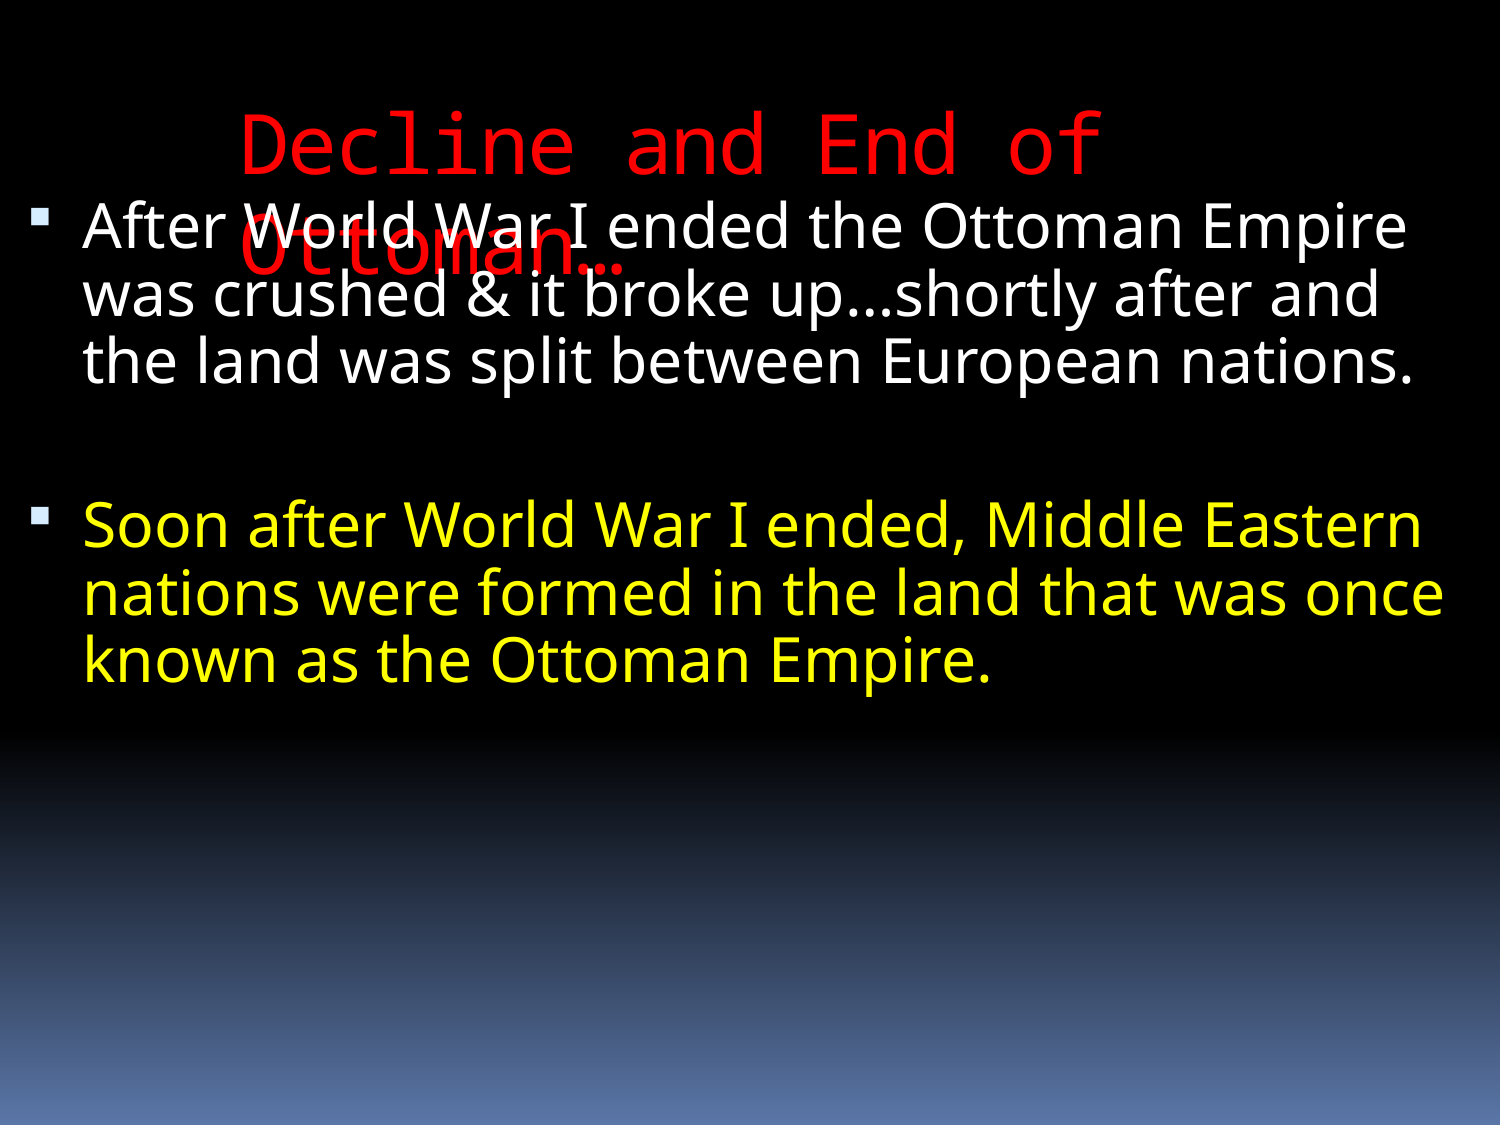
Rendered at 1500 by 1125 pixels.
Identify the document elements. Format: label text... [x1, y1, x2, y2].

list After World War I ended the Ottoman Empire was crushed & it broke up…shortly after and the land was split between European nations. Soon after World War I ended, Middle Eastern nations were formed in the land that was once known as the Ottoman Empire. [0, 187, 1500, 1043]
title Decline and End of Ottoman… [225, 84, 1500, 187]
